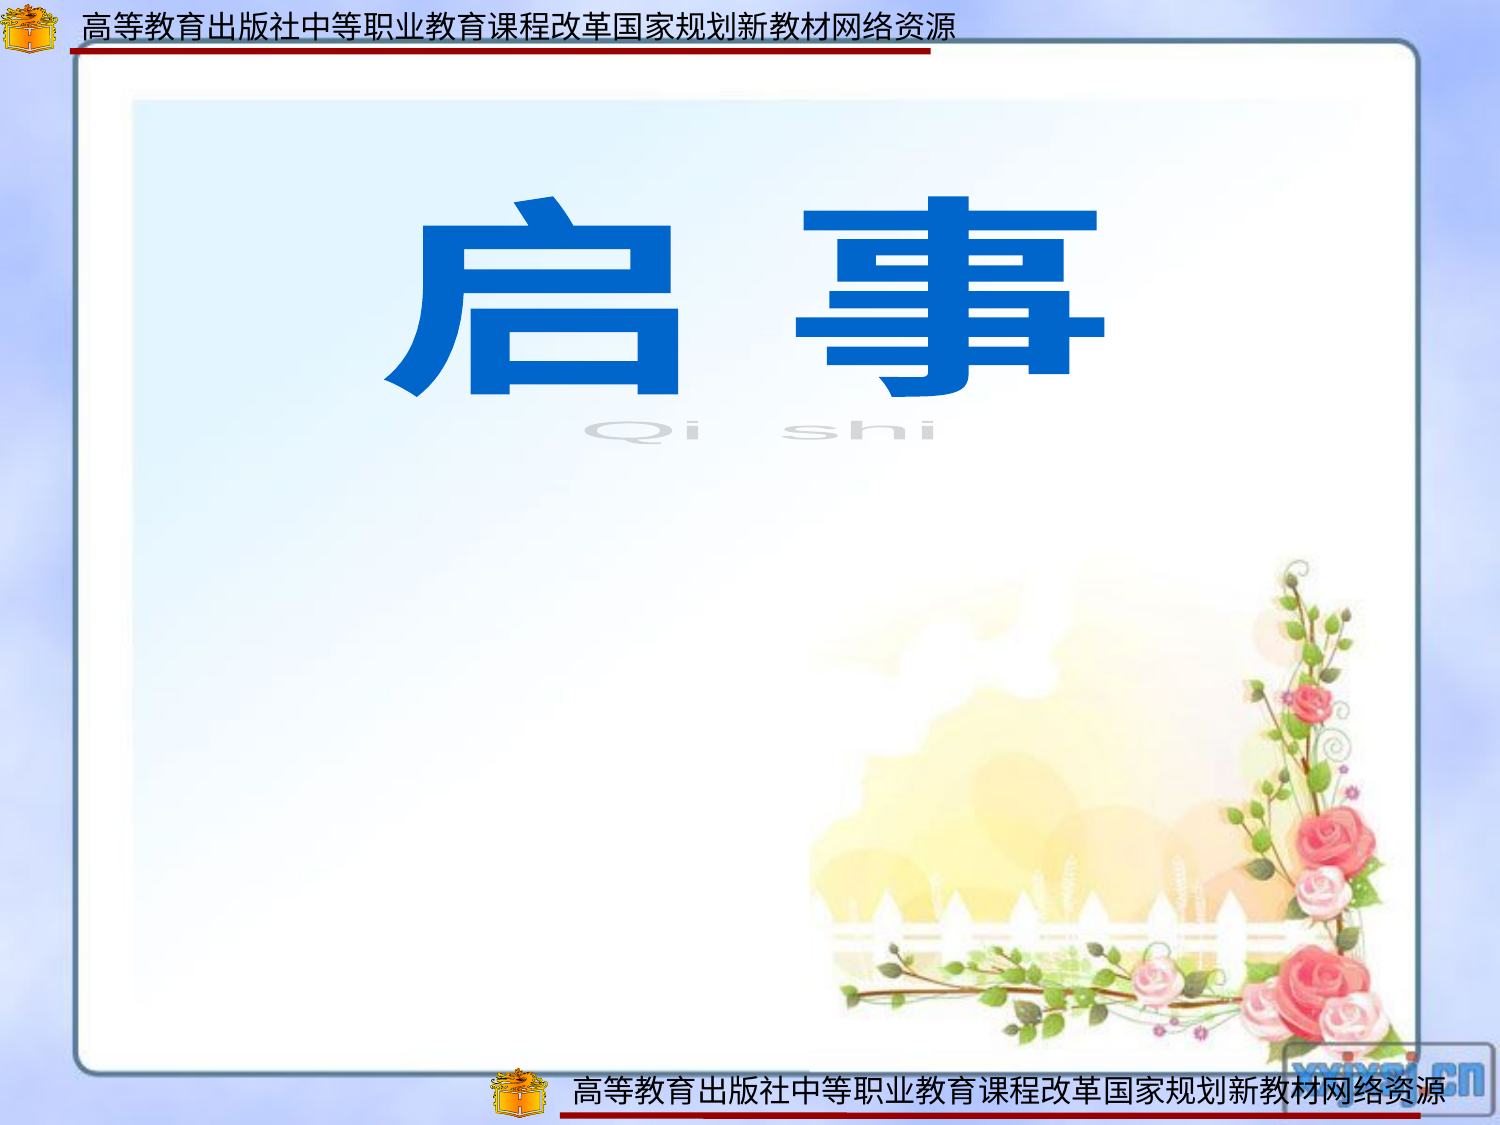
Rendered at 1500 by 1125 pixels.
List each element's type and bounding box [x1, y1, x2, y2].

text_box [0, 0, 1010, 54]
picture [0, 0, 1500, 1125]
text_box [489, 1064, 1500, 1118]
